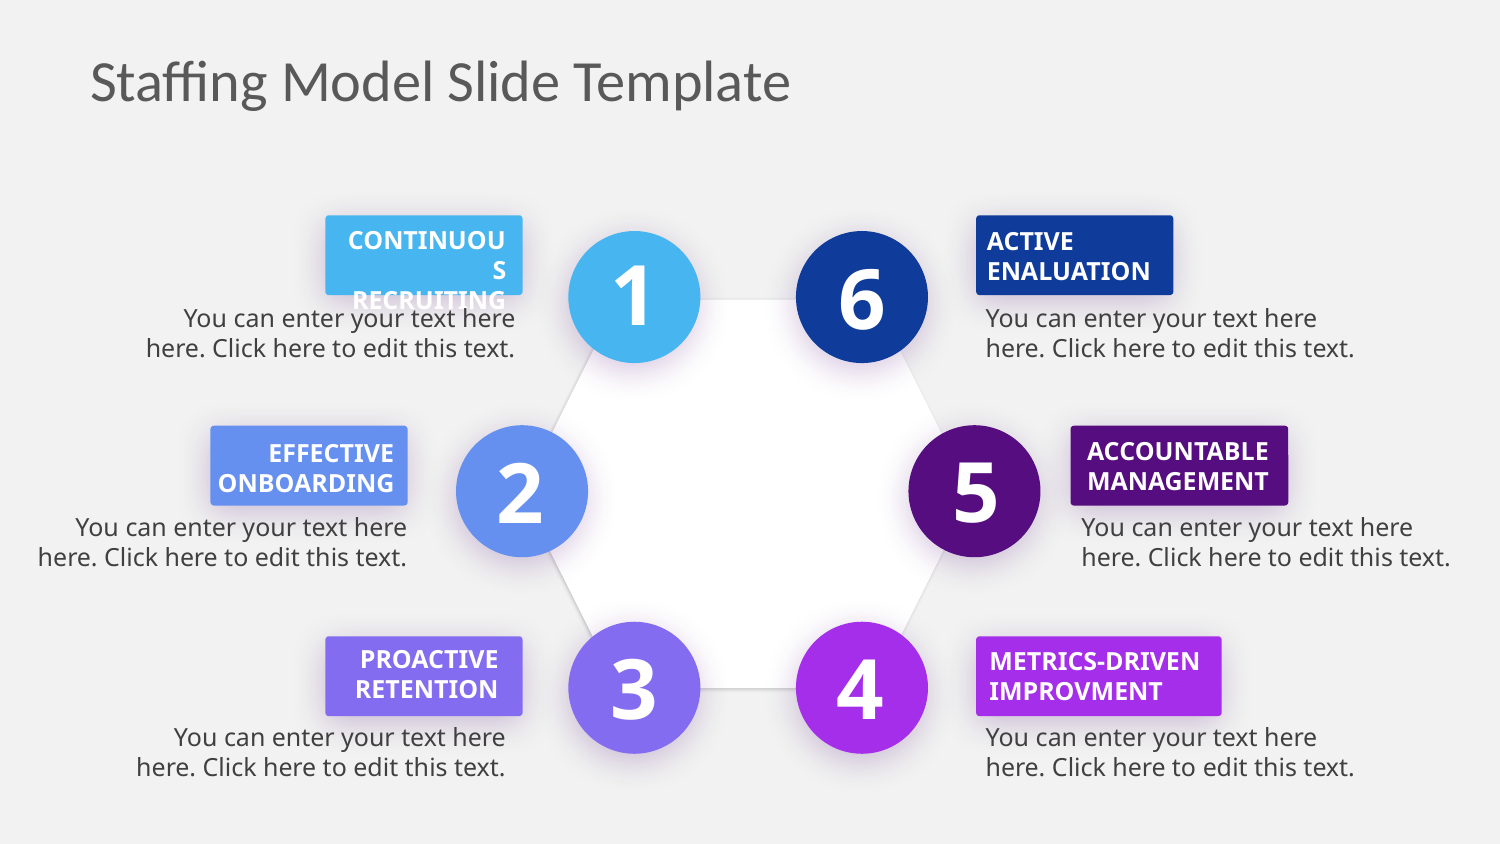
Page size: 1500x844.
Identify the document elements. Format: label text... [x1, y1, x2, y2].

text_box You can enter your text here here. Click here to edit this text. [132, 721, 507, 782]
text_box ACCOUNTABLE MANAGEMENT [1087, 435, 1275, 496]
text_box EFFECTIVE ONBOARDING [215, 437, 395, 498]
text_box [793, 228, 931, 366]
text_box [566, 619, 703, 756]
text_box ACTIVE ENALUATION [986, 225, 1163, 286]
text_box [974, 213, 1176, 298]
text_box 4 [823, 636, 897, 737]
text_box 6 [825, 245, 899, 346]
text_box 3 [597, 636, 672, 737]
text_box You can enter your text here here. Click here to edit this text. [33, 511, 408, 572]
text_box You can enter your text here here. Click here to edit this text. [985, 302, 1360, 363]
text_box [1068, 423, 1291, 508]
text_box [906, 423, 1043, 560]
text_box [323, 634, 525, 719]
text_box [566, 228, 703, 366]
text_box You can enter your text here here. Click here to edit this text. [141, 302, 516, 363]
text_box PROACTIVE RETENTION [349, 643, 499, 704]
text_box CONTINUOUS RECRUITING [337, 224, 507, 302]
text_box 1 [597, 242, 672, 343]
text_box You can enter your text here here. Click here to edit this text. [985, 721, 1360, 782]
text_box You can enter your text here here. Click here to edit this text. [1081, 511, 1456, 572]
text_box [974, 634, 1224, 719]
text_box [554, 297, 940, 691]
text_box [793, 619, 931, 756]
text_box METRICS-DRIVEN IMPROVMENT [989, 645, 1213, 706]
text_box 2 [483, 440, 557, 541]
title Staffing Model Slide Template [75, 33, 1425, 122]
text_box [323, 213, 525, 298]
text_box 5 [939, 439, 1014, 540]
text_box [208, 423, 410, 508]
text_box [453, 423, 591, 560]
